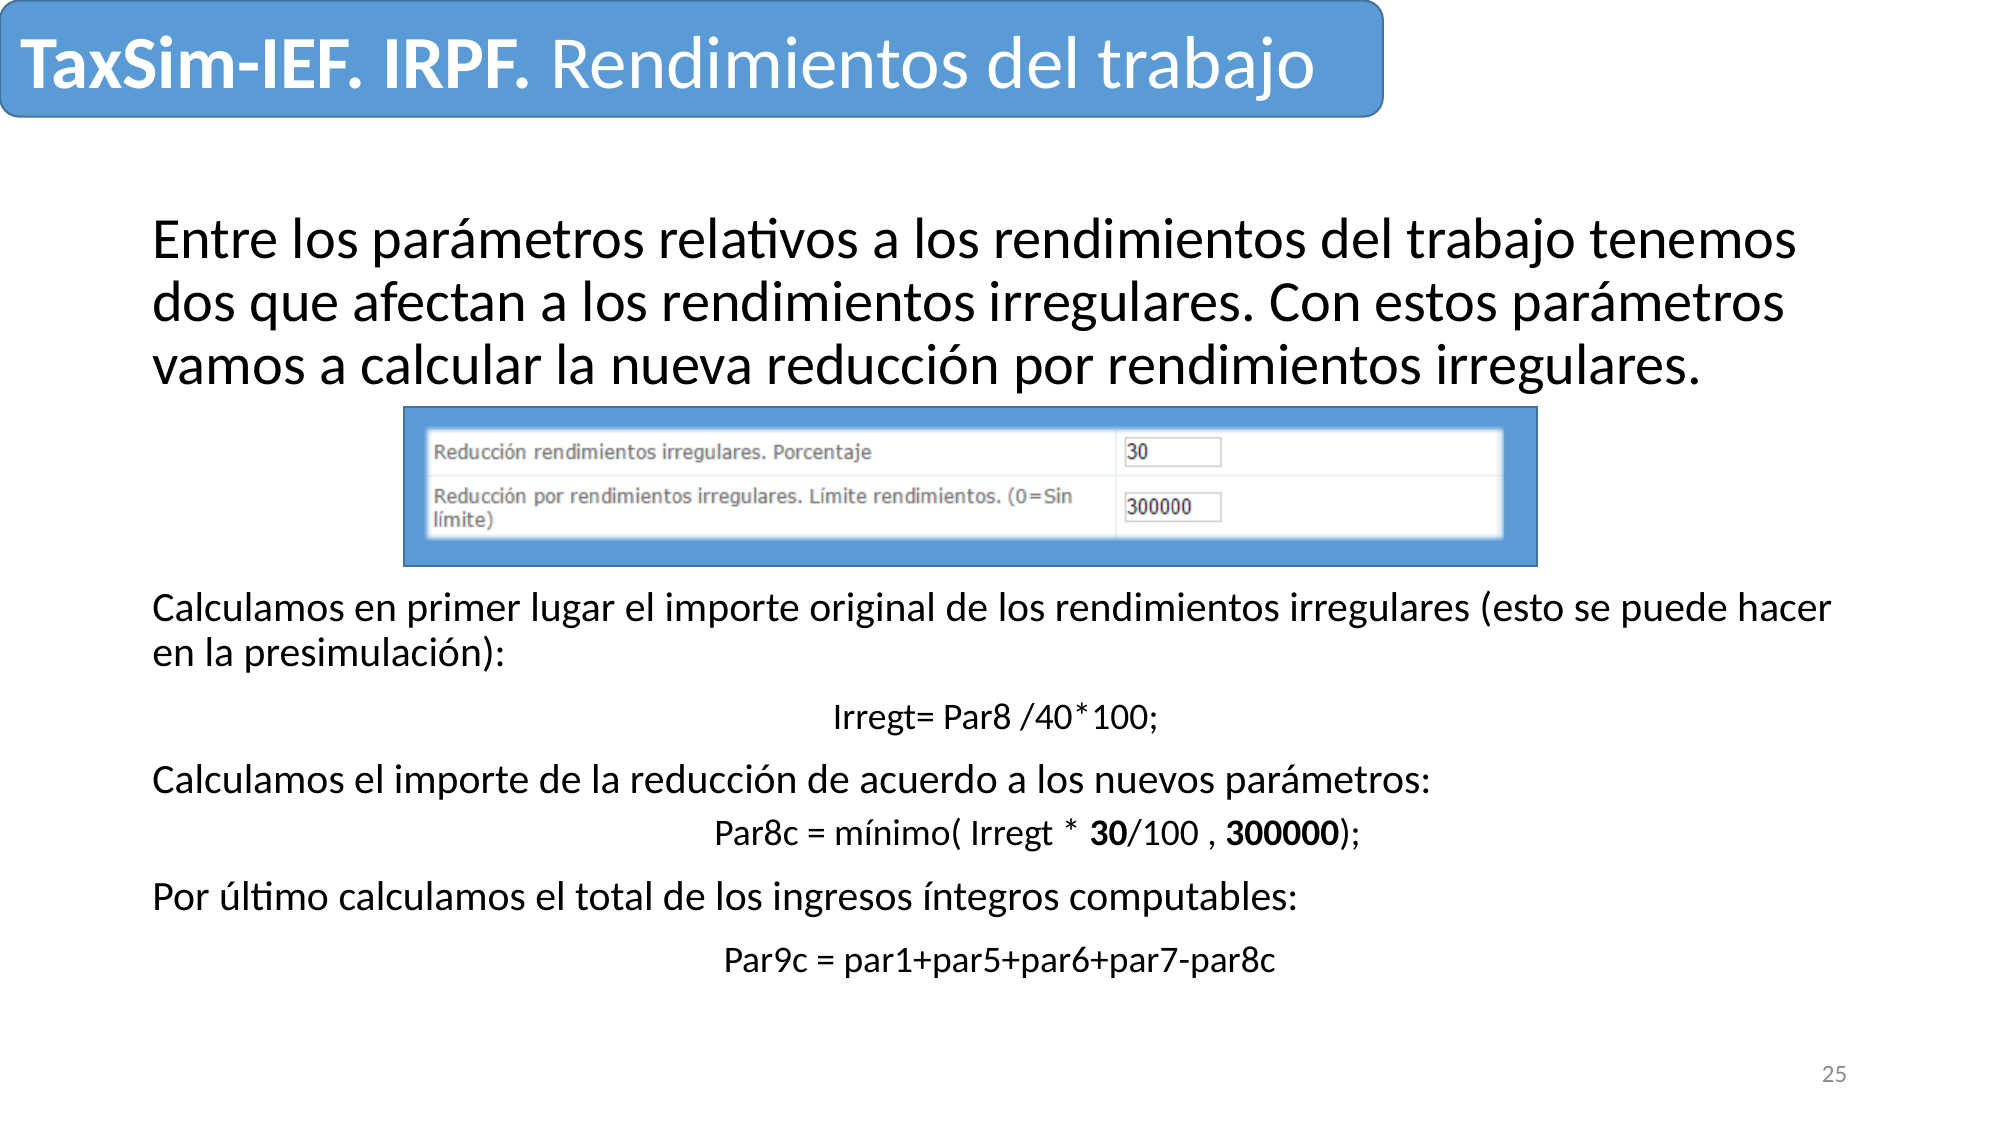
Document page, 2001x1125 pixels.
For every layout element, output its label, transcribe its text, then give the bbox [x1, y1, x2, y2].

list Entre los parámetros relativos a los rendimientos del trabajo tenemos dos que afectan a los rendimientos irregulares. Con estos parámetros vamos a calcular la nueva reducción por rendimientos irregulares. Calculamos en primer lugar el importe original de los rendimientos irregulares (esto se puede hacer en la presimulación): Irregt= Par8 /40*100; Calculamos el importe de la reducción de acuerdo a los nuevos parámetros: Par8c = mínimo( Irregt * 30/100 , 300000); Por último calculamos el total de los ingresos íntegros computables: Par9c = par1+par5+par6+par7-par8c [137, 201, 1863, 1043]
slide_number 25 [1412, 1043, 1863, 1103]
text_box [403, 407, 1538, 567]
text_box TaxSim-IEF. IRPF. Rendimientos del trabajo [0, 0, 1384, 118]
